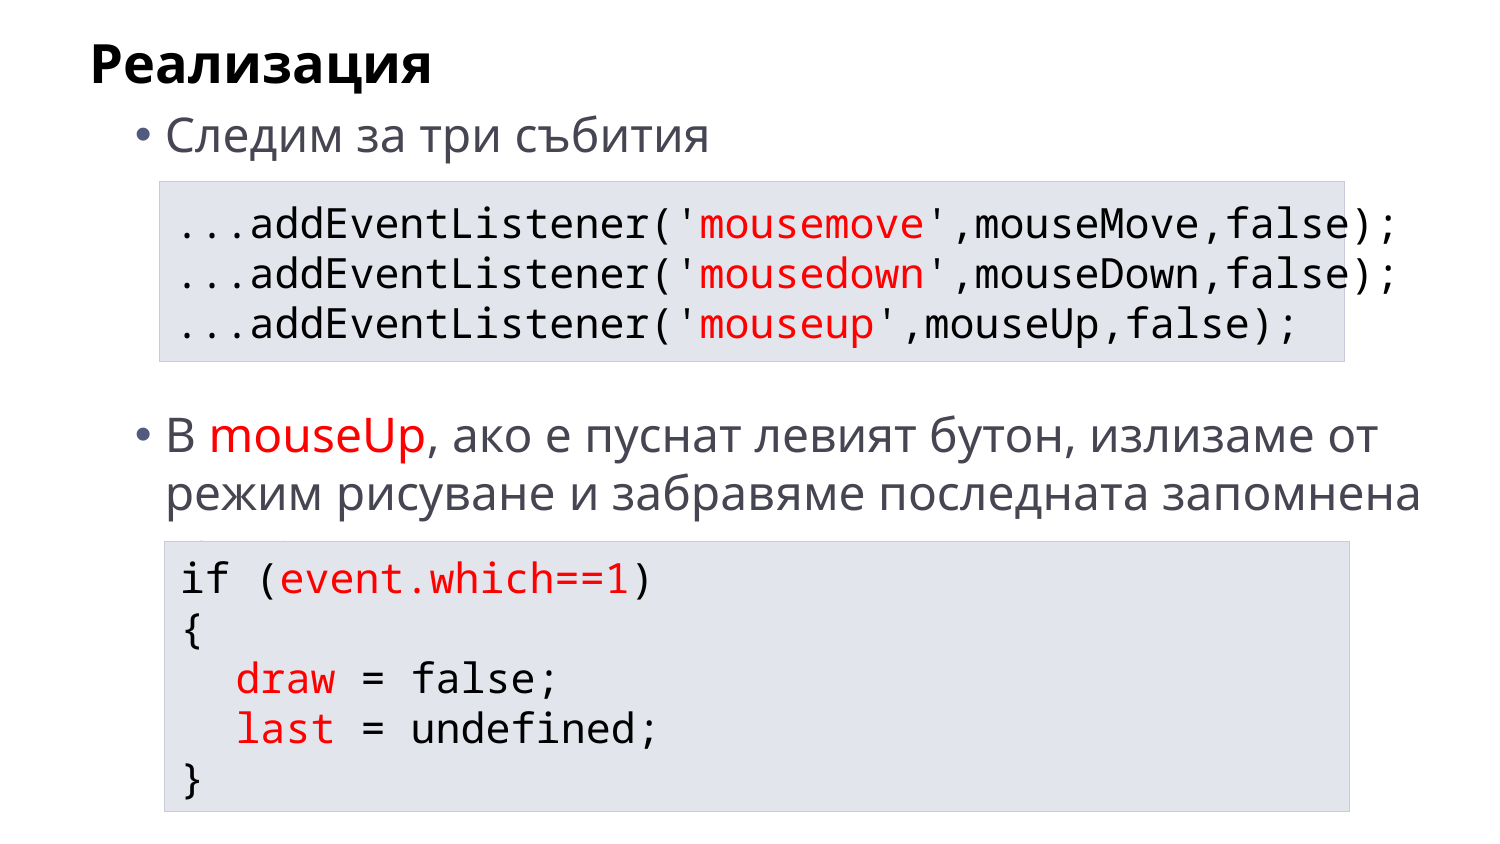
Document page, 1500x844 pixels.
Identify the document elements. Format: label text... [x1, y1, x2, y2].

text_box if (event.which==1) { draw = false; last = undefined; } [164, 541, 1350, 812]
text_box ...addEventListener('mousemove',mouseMove,false); ...addEventListener('mousedown',mouseDown,false); ...addEventListener('mouseup',mouseUp,false); [159, 181, 1345, 362]
list Реализация Следим за три събития В mouseUp, ако е пуснат левият бутон, излизаме от режим рисуване и забравяме последната запомнена точка [75, 21, 1475, 835]
